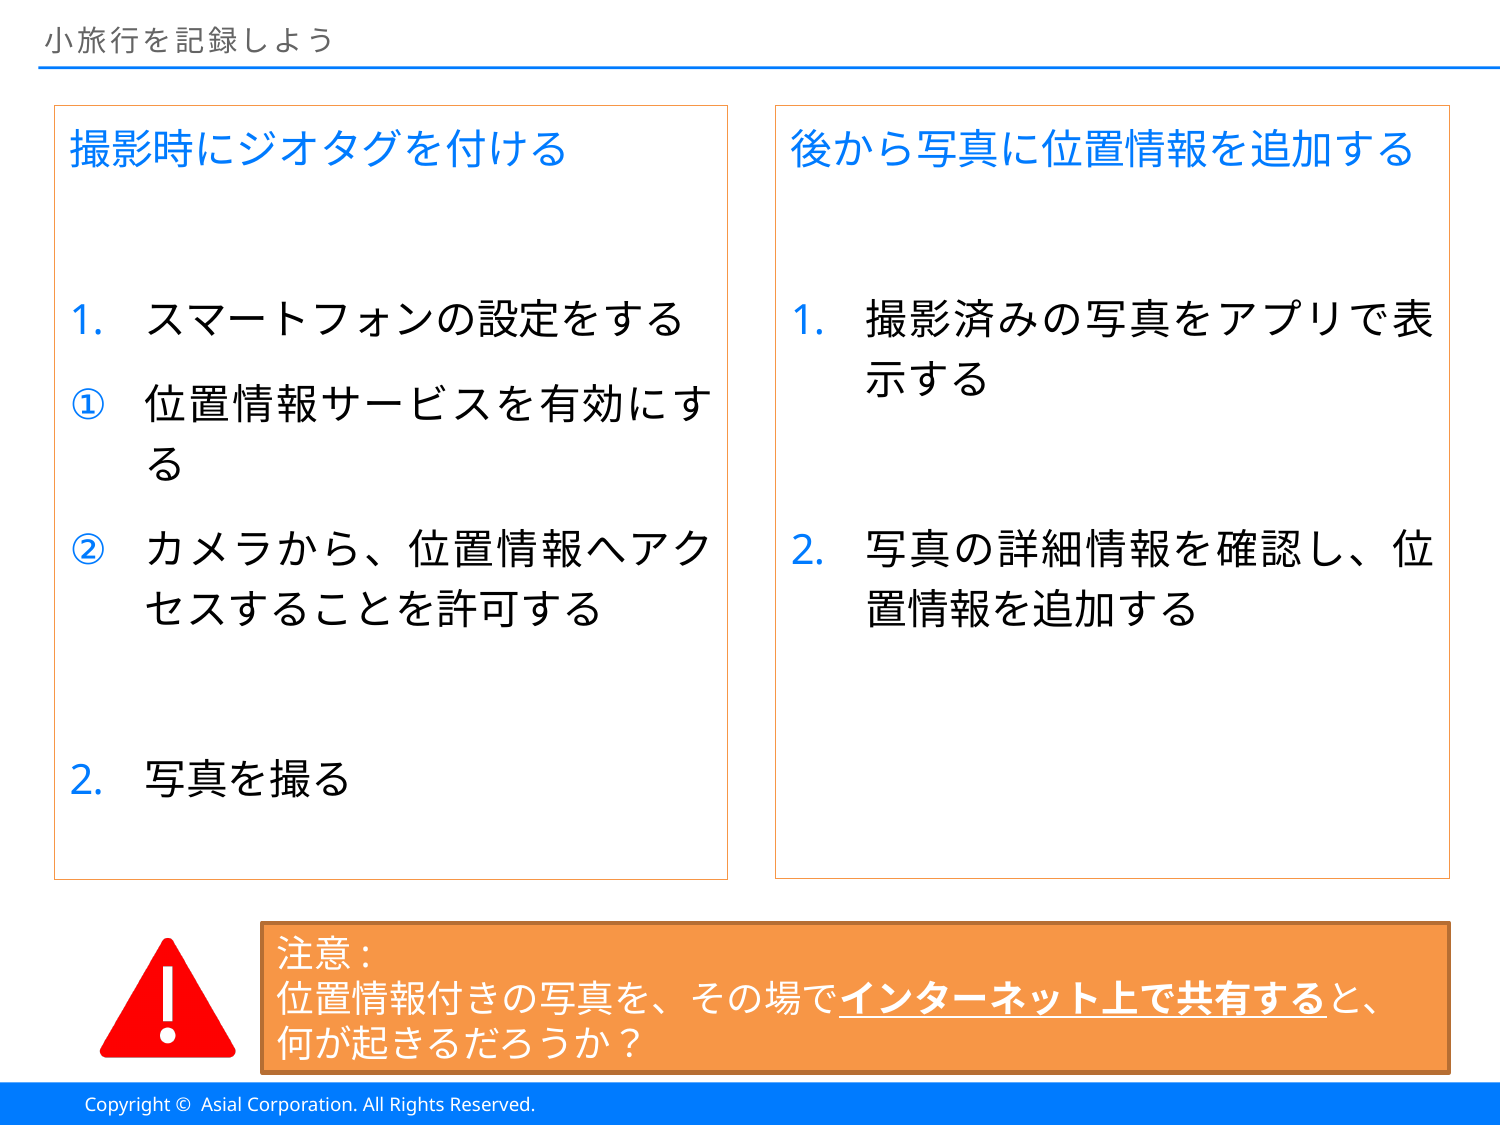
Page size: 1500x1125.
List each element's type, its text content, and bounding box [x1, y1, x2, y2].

title 小旅行を記録しよう [29, 7, 1223, 72]
picture [91, 922, 243, 1073]
list 撮影時にジオタグを付ける スマートフォンの設定をする 位置情報サービスを有効にする カメラから、位置情報へアクセスすることを許可する 写真を撮る [54, 105, 728, 880]
text_box 注意: 位置情報付きの写真を、その場でインターネット上で共有すると、何が起きるだろうか？ [260, 921, 1451, 1075]
text_box 後から写真に位置情報を追加する 撮影済みの写真をアプリで表示する 写真の詳細情報を確認し、位置情報を追加する [775, 105, 1450, 879]
